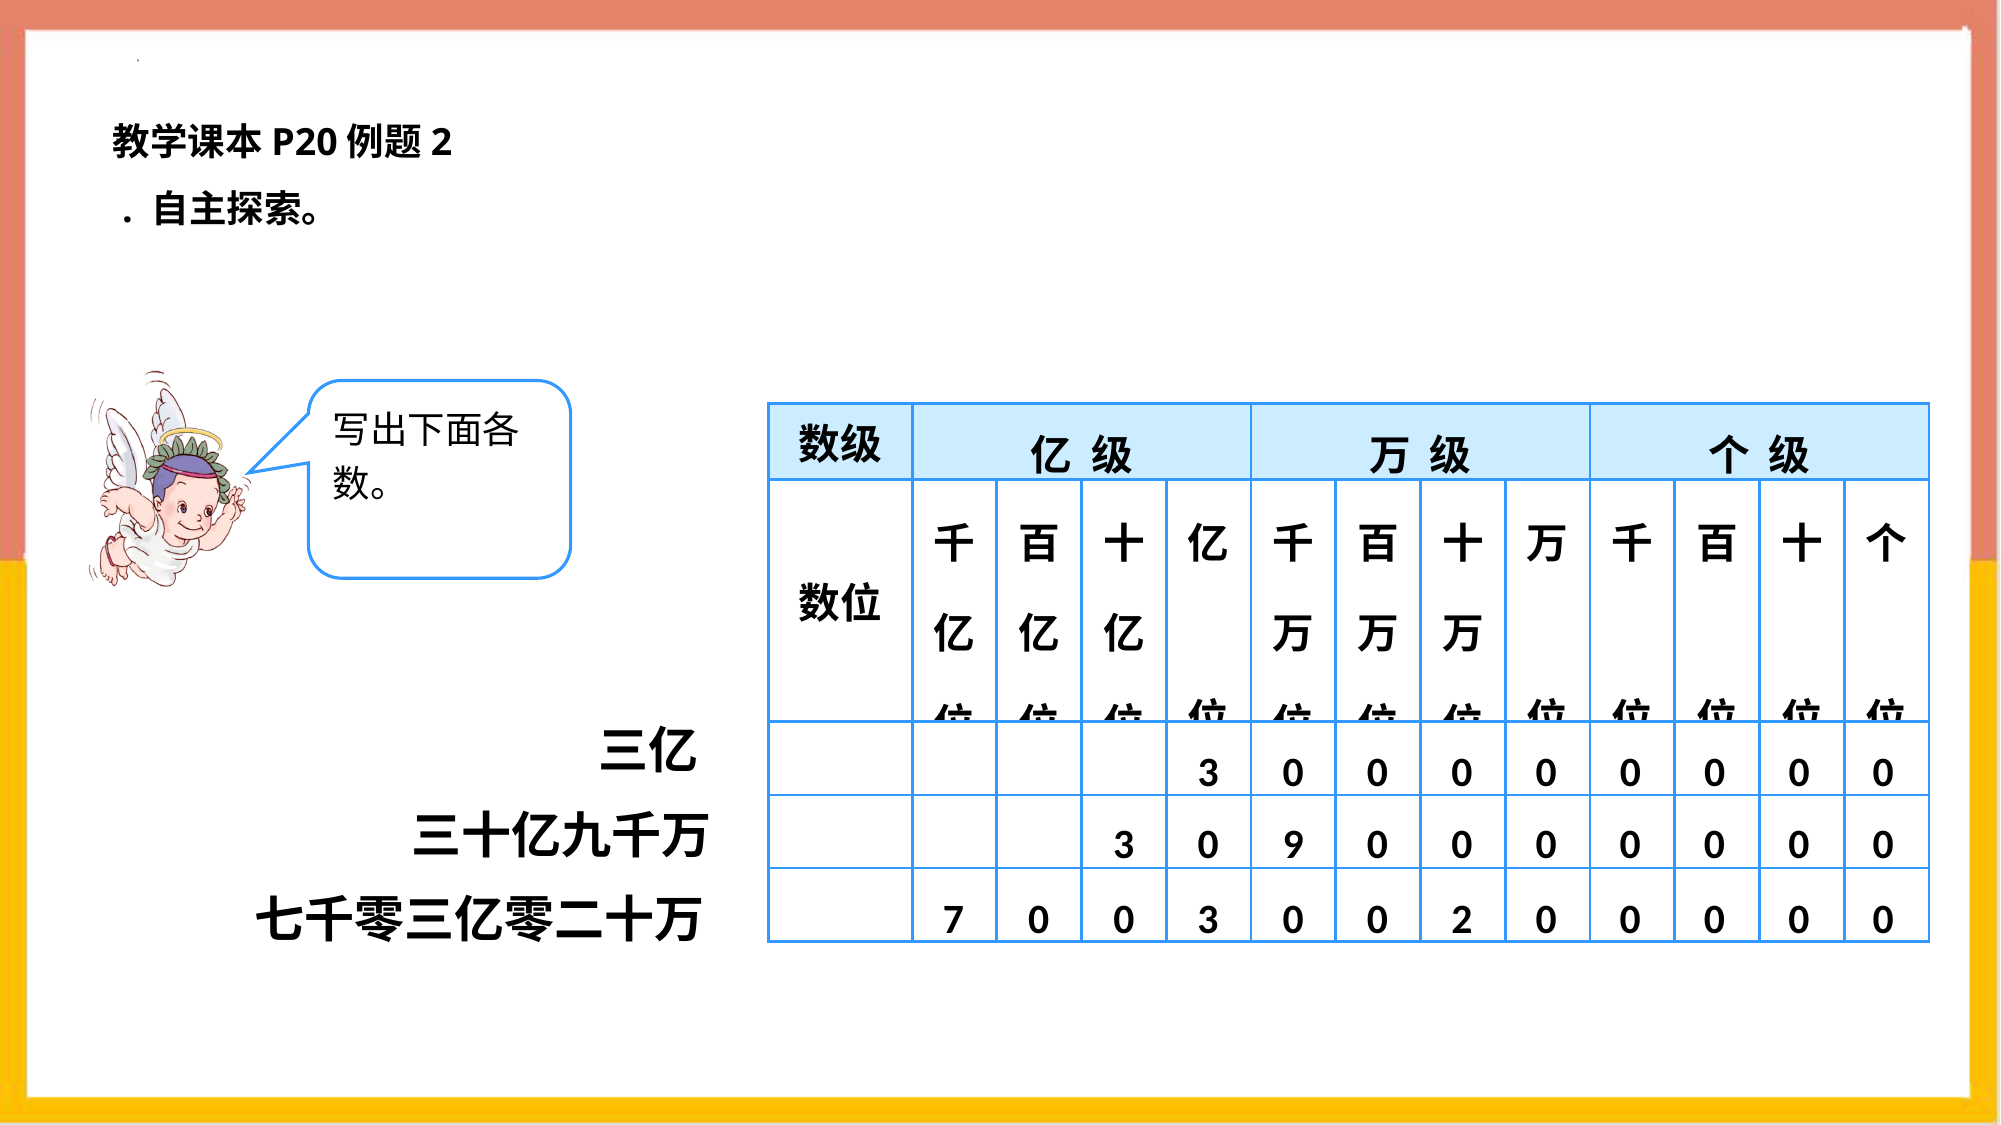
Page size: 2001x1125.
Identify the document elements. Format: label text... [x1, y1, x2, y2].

table_cell [1909, 796, 1928, 867]
table_cell [1488, 869, 1504, 940]
table_cell [1236, 796, 1250, 867]
text_box 0 [1857, 803, 1909, 859]
text_box 0 [1436, 803, 1488, 859]
table_cell [1507, 869, 1520, 940]
table_cell [1825, 796, 1843, 867]
table_cell 十亿位 [1083, 481, 1165, 720]
table_cell 万 位 [1507, 481, 1589, 720]
table_cell [1909, 869, 1928, 940]
table_cell [1676, 723, 1689, 794]
text_box 0 [1520, 803, 1572, 859]
text_box 3 [1180, 712, 1236, 803]
table_cell [1909, 723, 1928, 794]
table_cell [914, 796, 995, 867]
table_header 万 级 [1252, 405, 1589, 478]
table_cell [1403, 869, 1419, 940]
table_cell [1319, 869, 1334, 940]
table_cell [1741, 723, 1758, 794]
table_cell [770, 869, 911, 940]
table_cell [1083, 796, 1098, 867]
table_header 数级 [770, 405, 911, 478]
table_cell [1488, 796, 1504, 867]
table_cell [979, 869, 995, 940]
text_box 3 [1182, 859, 1234, 950]
table_cell [1152, 869, 1165, 940]
text_box 0 [1520, 859, 1572, 950]
table_cell [998, 796, 1080, 867]
picture [0, 0, 2001, 1125]
table_cell [1591, 796, 1604, 867]
table_cell [998, 869, 1010, 940]
text_box 7 [927, 859, 979, 950]
text_box 0 [1857, 859, 1909, 950]
table_cell [1236, 723, 1250, 794]
table_cell [1168, 796, 1180, 867]
text_box 0 [1604, 803, 1656, 859]
table_cell [1252, 869, 1267, 940]
table_cell 百亿位 [998, 481, 1080, 720]
table_cell [1252, 723, 1267, 794]
text_box 0 [1689, 712, 1741, 803]
table_cell [1337, 723, 1352, 794]
text_box 0 [1773, 712, 1825, 803]
table_cell [1572, 723, 1589, 794]
table_cell [914, 723, 995, 794]
text_box 0 [1010, 859, 1067, 950]
table_cell [1252, 796, 1267, 867]
table_cell [1083, 869, 1096, 940]
table_cell [1656, 723, 1673, 794]
text_box 0 [1267, 859, 1319, 950]
table_cell [1846, 796, 1857, 867]
table_cell [1168, 869, 1182, 940]
table_cell 百 位 [1676, 481, 1758, 720]
table_cell [770, 723, 911, 794]
text_box 0 [1604, 712, 1656, 803]
text_box 0 [1096, 859, 1152, 950]
text_box 0 [1436, 712, 1488, 803]
table_cell [1656, 869, 1673, 940]
table_cell [1846, 723, 1857, 794]
table_cell [1168, 723, 1180, 794]
table_cell [1507, 796, 1520, 867]
table_cell [1507, 723, 1520, 794]
table_cell [1422, 796, 1436, 867]
table_header 个 级 [1591, 405, 1928, 478]
table_header 亿 级 [914, 405, 1250, 478]
text_box 教学课本P20例题2 . 自主探索。 [97, 87, 866, 238]
table_cell [1761, 723, 1773, 794]
text_box 三亿 [175, 710, 714, 786]
text_box 2 [1436, 859, 1488, 950]
text_box 0 [1604, 859, 1656, 950]
text_box 0 [1267, 712, 1319, 803]
text_box 0 [1352, 712, 1403, 803]
table_cell 十 位 [1761, 481, 1843, 720]
table_cell [1422, 869, 1436, 940]
table_cell [1656, 796, 1673, 867]
table_cell [1825, 869, 1843, 940]
table_cell [1572, 796, 1589, 867]
table_cell 千 位 [1591, 481, 1673, 720]
table_cell [1083, 723, 1165, 794]
text_box 9 [1267, 803, 1319, 859]
table_cell 数位 [770, 481, 911, 720]
table_cell 千亿位 [914, 481, 995, 720]
table_cell [1846, 869, 1857, 940]
table_cell 千 万 位 [1252, 481, 1334, 720]
text_box 0 [1773, 803, 1825, 859]
text_box 0 [1351, 859, 1403, 950]
table_cell 个 位 [1846, 481, 1928, 720]
text_box 0 [1857, 712, 1909, 803]
text_box 0 [1689, 859, 1741, 950]
table_cell [770, 796, 911, 867]
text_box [77, 367, 571, 592]
table_cell [1488, 723, 1504, 794]
table_cell [1422, 723, 1436, 794]
table_cell 亿 位 [1168, 481, 1250, 720]
text_box 0 [1351, 784, 1403, 859]
text_box 0 [1773, 859, 1825, 950]
table_cell [998, 723, 1080, 794]
table_cell [1741, 796, 1758, 867]
table_cell [1591, 723, 1604, 794]
table_cell [1741, 869, 1758, 940]
table_cell [1403, 796, 1419, 867]
text_box 0 [1180, 803, 1236, 875]
text_box 七千零三亿零二十万 [188, 880, 719, 956]
text_box 三十亿九千万 [188, 795, 726, 871]
table_cell [1825, 723, 1843, 794]
table_cell 十 万 位 [1422, 481, 1504, 720]
table_cell [914, 869, 927, 940]
table_cell [1761, 796, 1773, 867]
table_cell [1337, 796, 1351, 867]
table_cell [1234, 869, 1250, 940]
table_cell [1591, 869, 1604, 940]
table_cell 百 万 位 [1337, 481, 1419, 720]
table_cell [1761, 869, 1773, 940]
table_cell [1676, 869, 1689, 940]
table_cell [1067, 869, 1080, 940]
table_cell [1676, 796, 1689, 867]
text_box 0 [1689, 803, 1741, 859]
table_cell [1337, 869, 1351, 940]
text_box 3 [1098, 784, 1150, 859]
table_cell [1319, 796, 1334, 867]
table_cell [1572, 869, 1589, 940]
table_cell [1403, 723, 1419, 794]
text_box 0 [1520, 712, 1572, 803]
table_cell [1150, 796, 1165, 867]
table_cell [1319, 723, 1334, 794]
